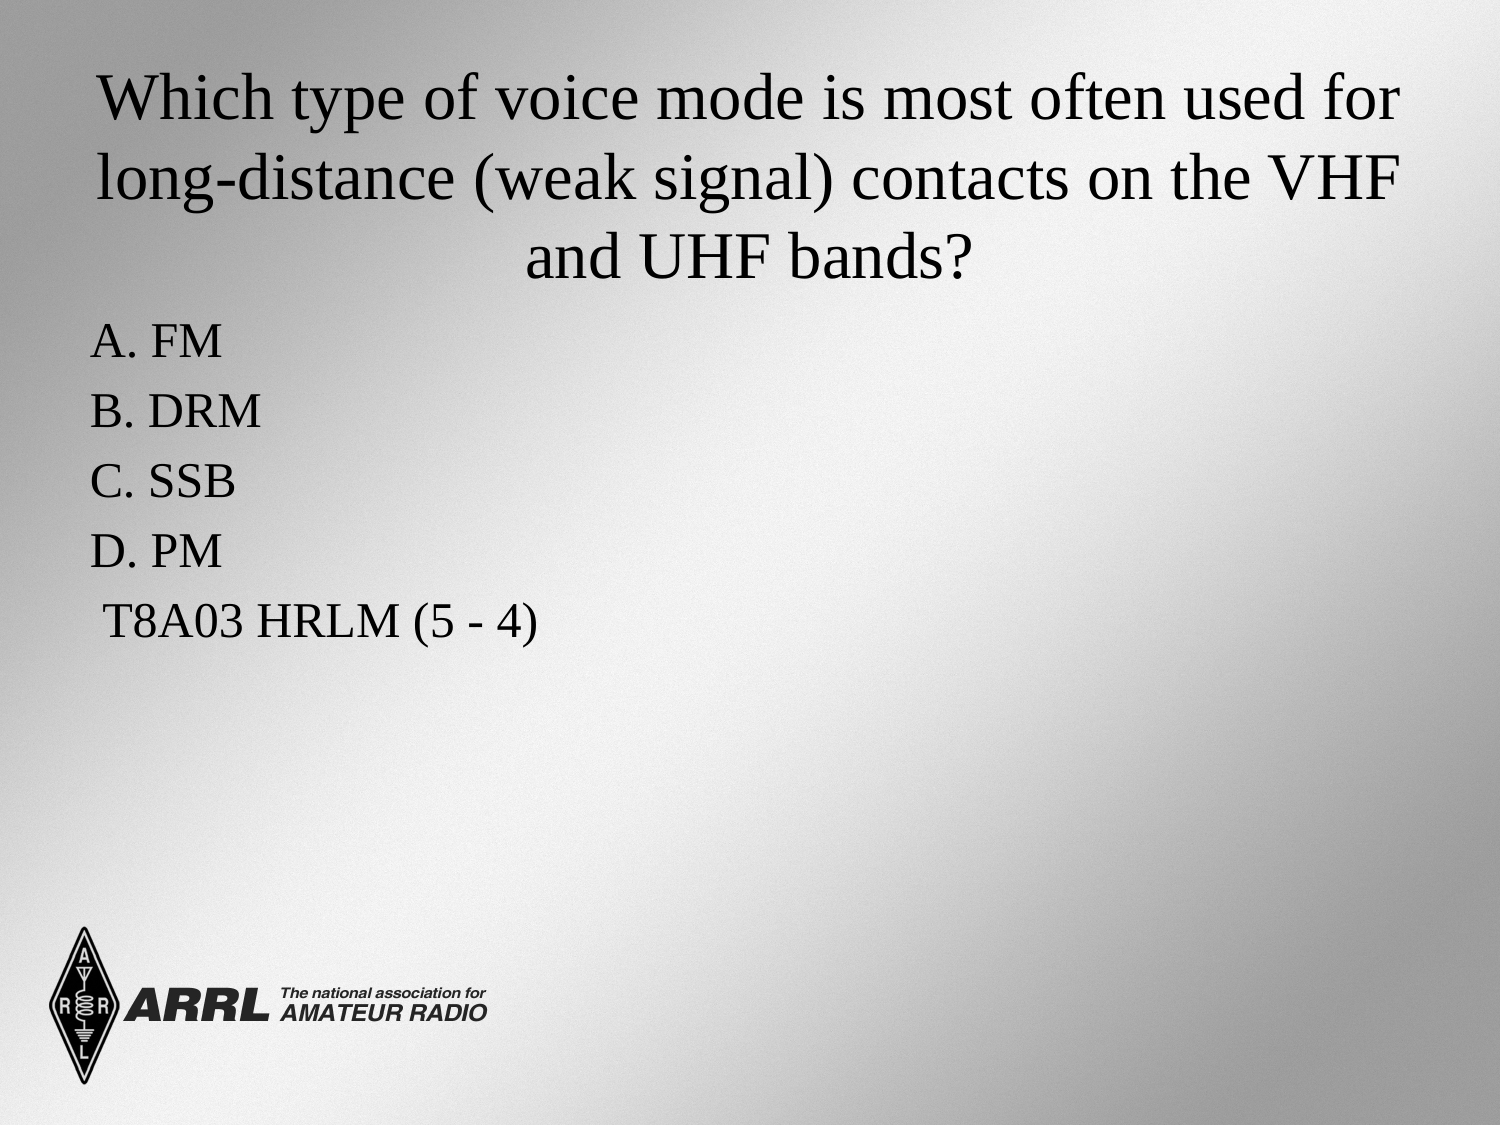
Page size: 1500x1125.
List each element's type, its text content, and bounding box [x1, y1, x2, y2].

picture [0, 0, 1500, 1125]
list A. FM B. DRM C. SSB D. PM T8A03 HRLM (5 - 4) [75, 299, 1425, 1005]
title Which type of voice mode is most often used for long-distance (weak signal) contacts on the VHF and UHF bands? [75, 45, 1425, 233]
